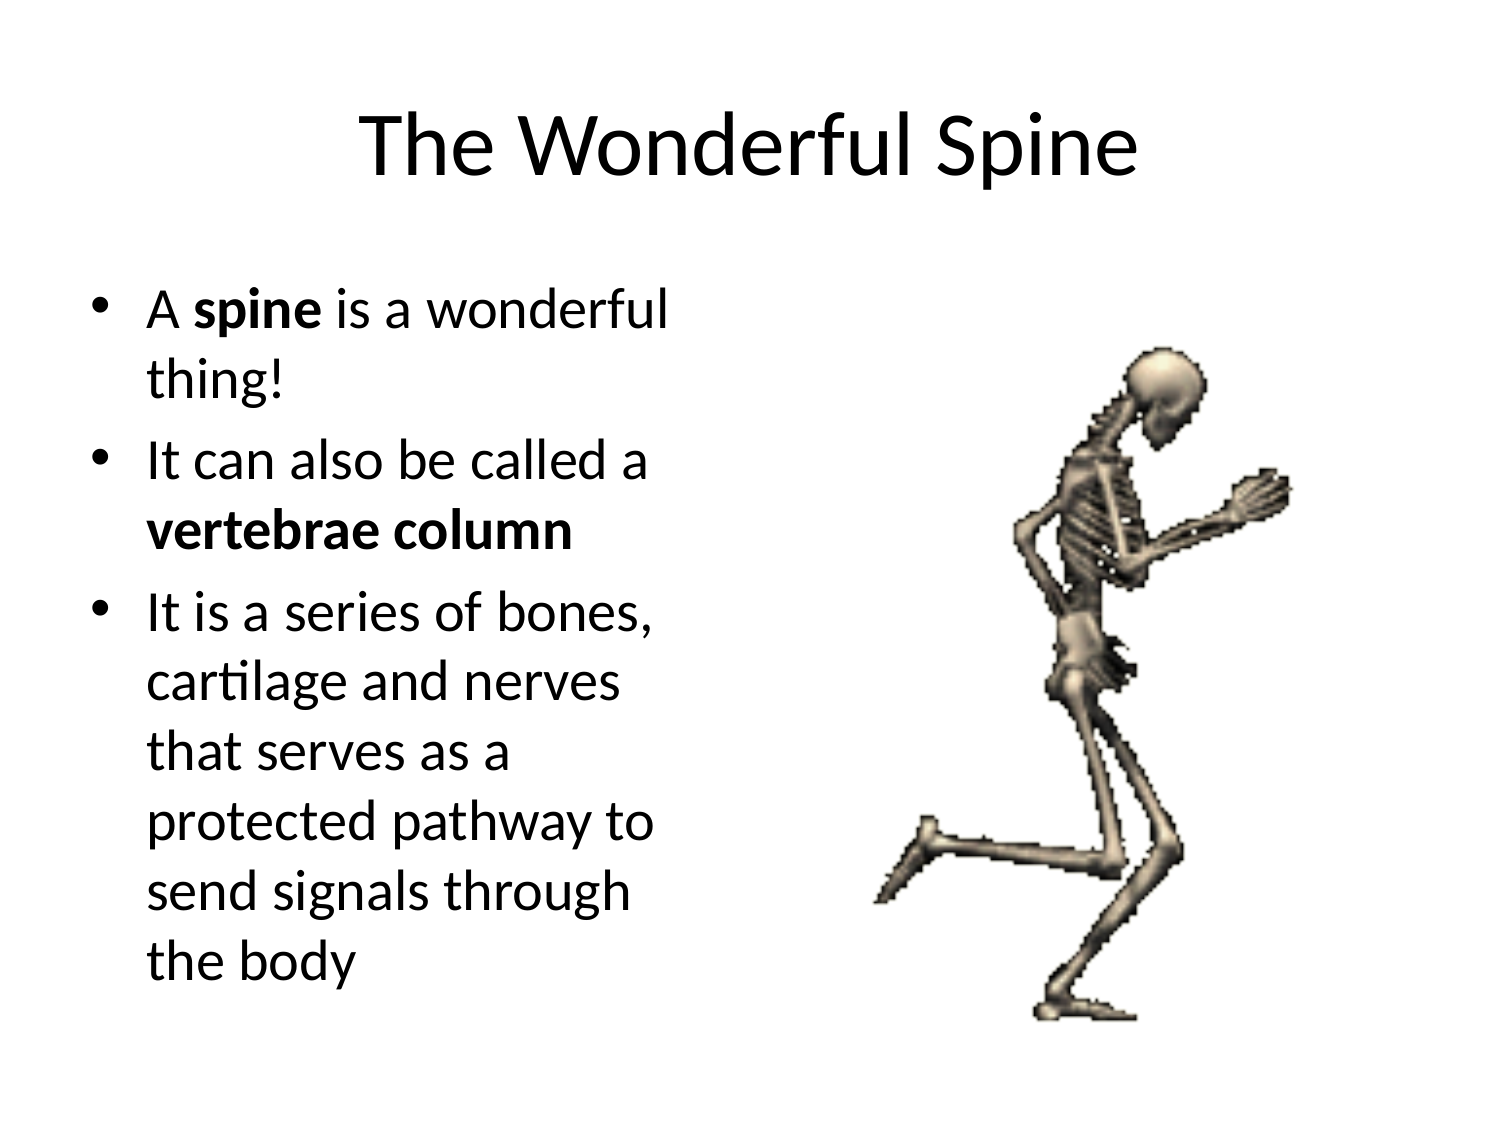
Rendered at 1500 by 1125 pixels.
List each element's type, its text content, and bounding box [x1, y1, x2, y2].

picture [812, 274, 1401, 1054]
list A spine is a wonderful thing! It can also be called a vertebrae column It is a series of bones, cartilage and nerves that serves as a protected pathway to send signals through the body [75, 262, 738, 1050]
title The Wonderful Spine [75, 45, 1425, 233]
